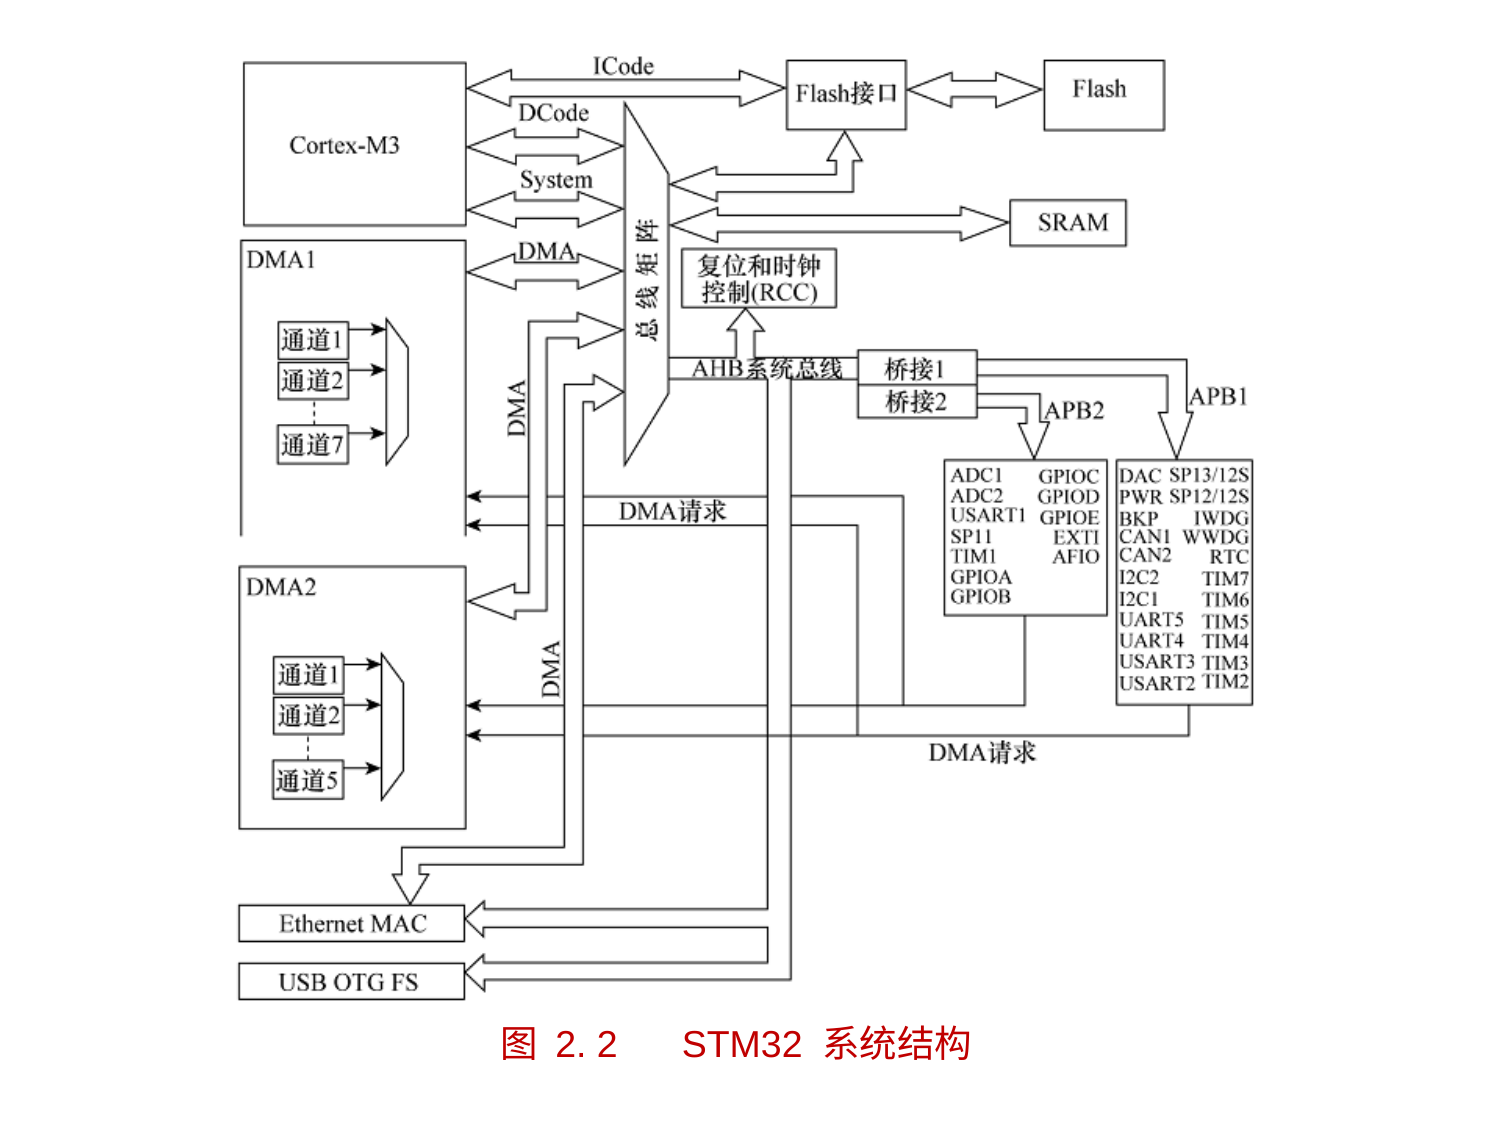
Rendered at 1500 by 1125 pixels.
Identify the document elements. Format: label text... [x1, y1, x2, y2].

picture [209, 49, 1291, 1013]
text_box 图 2. 2 STM32 系统结构 [485, 1021, 987, 1073]
